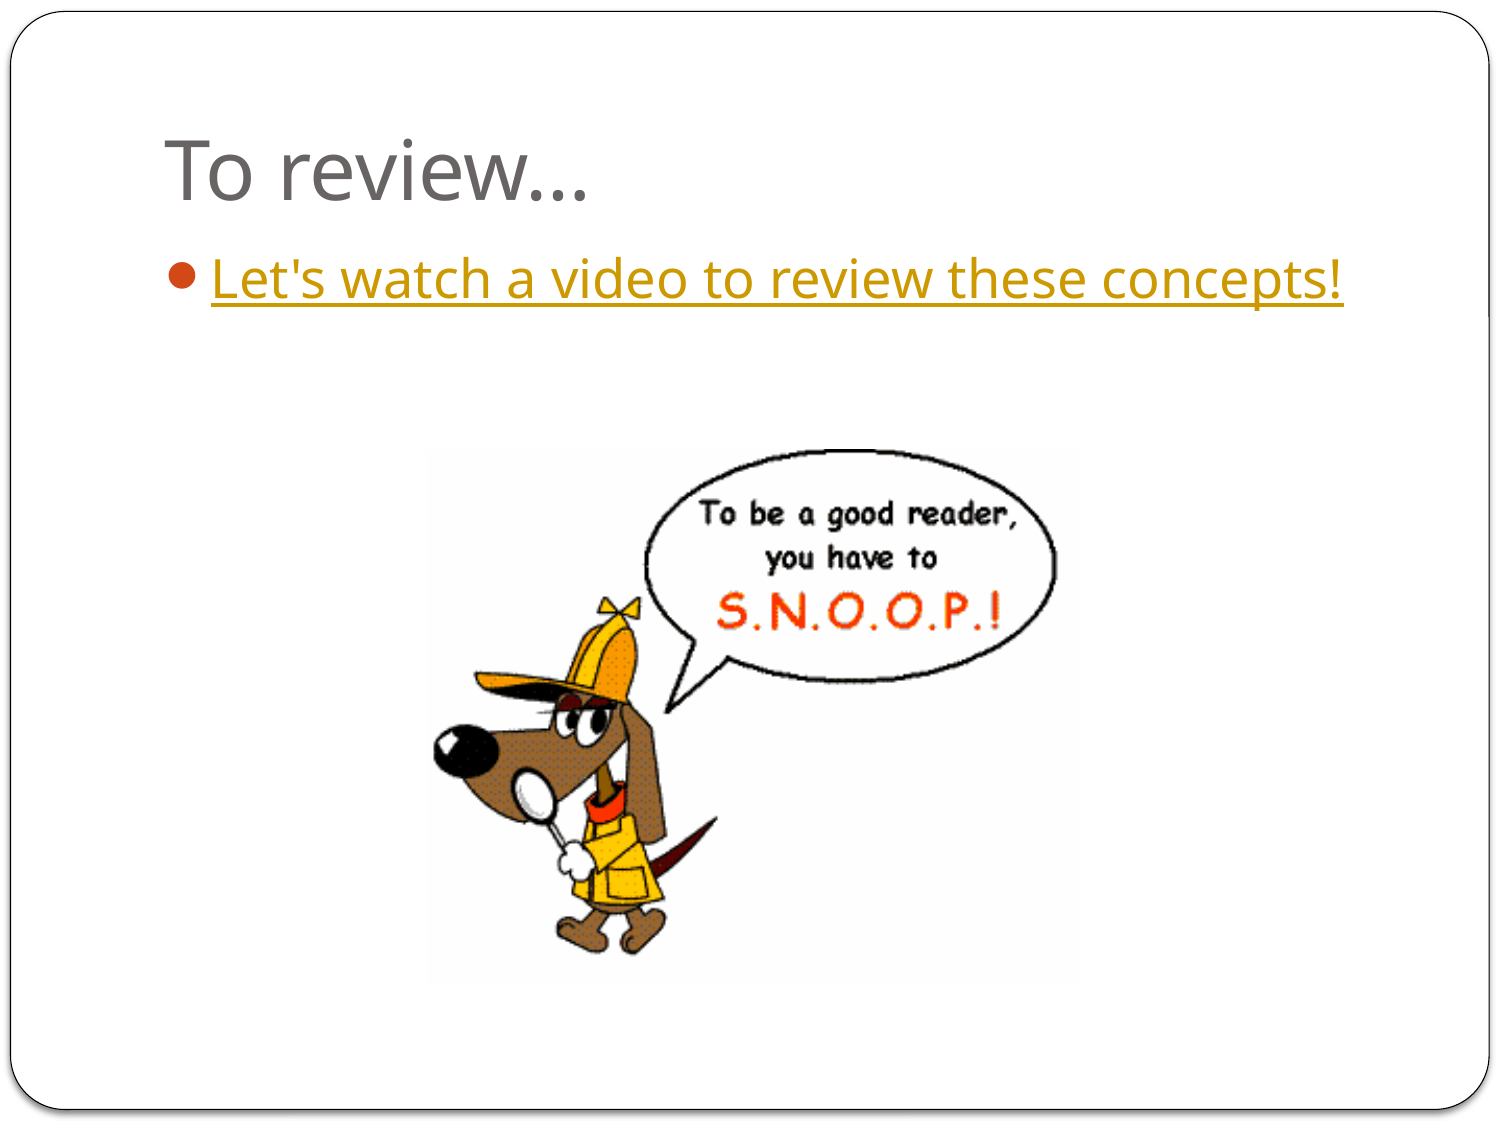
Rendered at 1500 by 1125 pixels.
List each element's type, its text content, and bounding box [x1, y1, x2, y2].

picture [426, 449, 1079, 986]
list Let's watch a video to review these concepts! [150, 237, 1425, 450]
title To review… [150, 45, 1425, 233]
